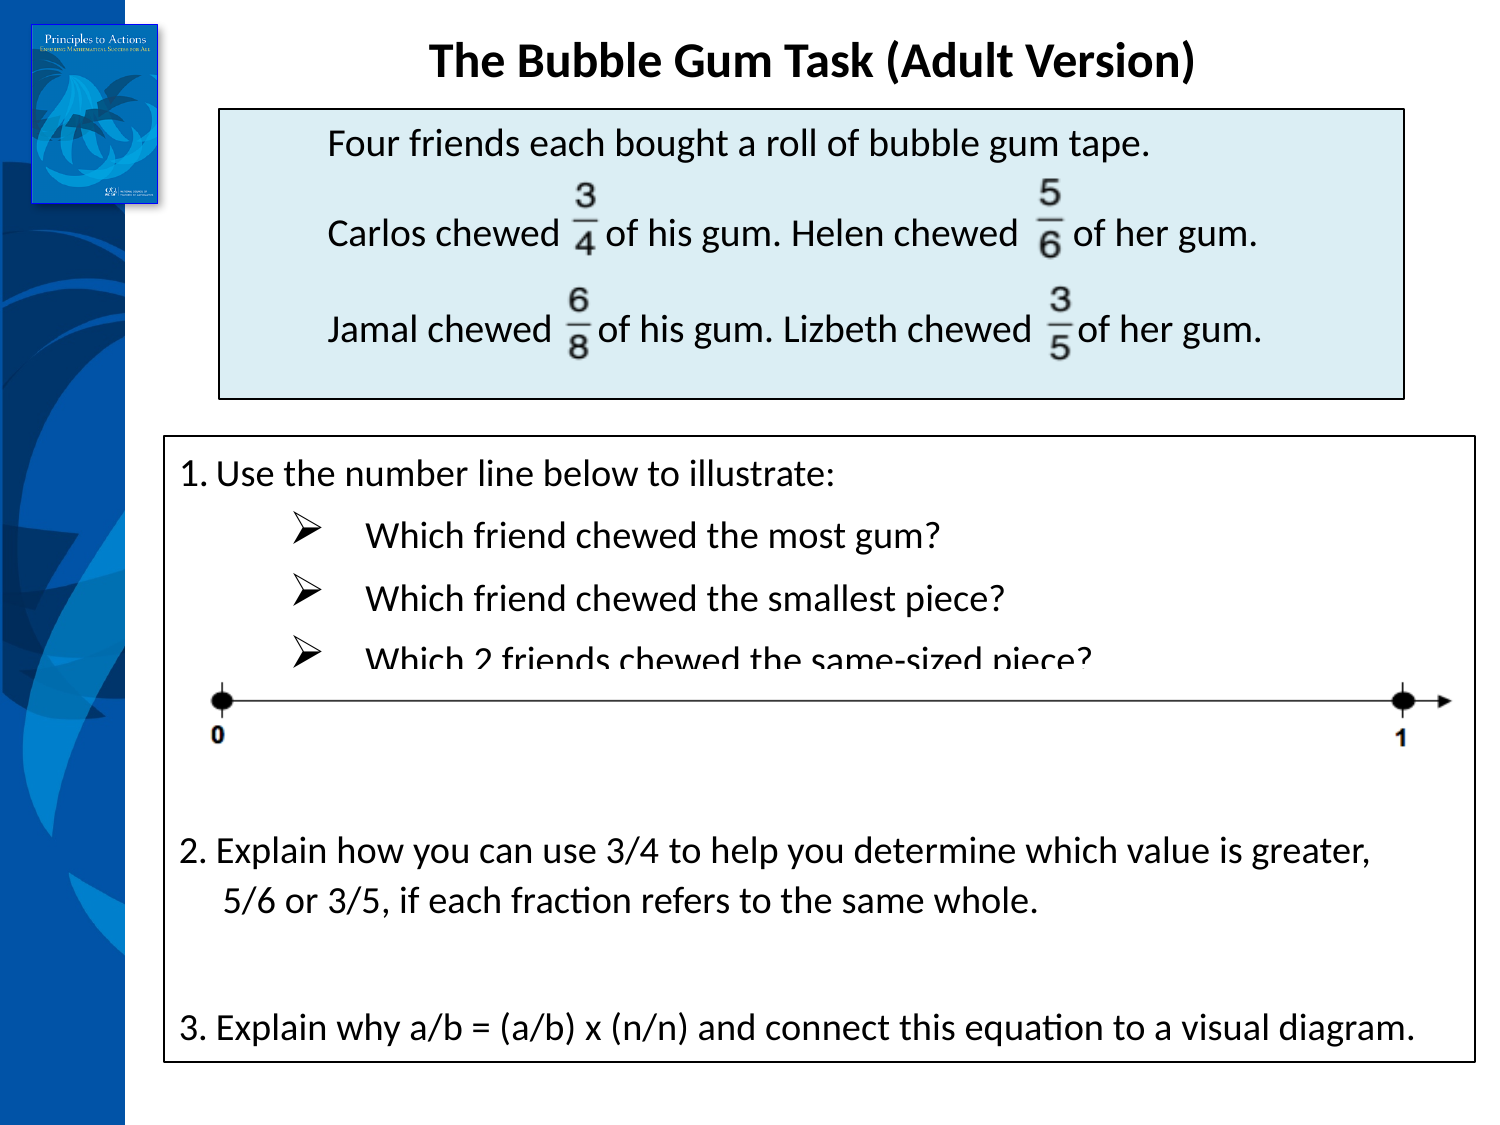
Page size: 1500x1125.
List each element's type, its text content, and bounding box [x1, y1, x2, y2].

picture [32, 25, 157, 203]
picture [179, 669, 1471, 763]
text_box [568, 173, 603, 260]
list Use the number line below to illustrate: Which friend chewed the most gum? Which friend chewed the smallest piece? Which 2 friends chewed the same-sized piece? 2. Explain how you can use 3/4 to help you determine which value is greater, 5/6 or 3/5, if each fraction refers to the same whole. 3. Explain why a/b = (a/b) x (n/n) and connect this equation to a visual diagram. [163, 436, 1475, 1063]
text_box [562, 279, 593, 363]
picture [0, 0, 125, 1125]
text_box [1043, 278, 1075, 364]
title The Bubble Gum Task (Adult Version) [136, 20, 1500, 105]
text_box Four friends each bought a roll of bubble gum tape. Carlos chewed of his gum. Helen chewed of her gum. Jamal chewed of his gum. Lizbeth chewed of her gum. [219, 109, 1405, 400]
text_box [1032, 169, 1067, 262]
